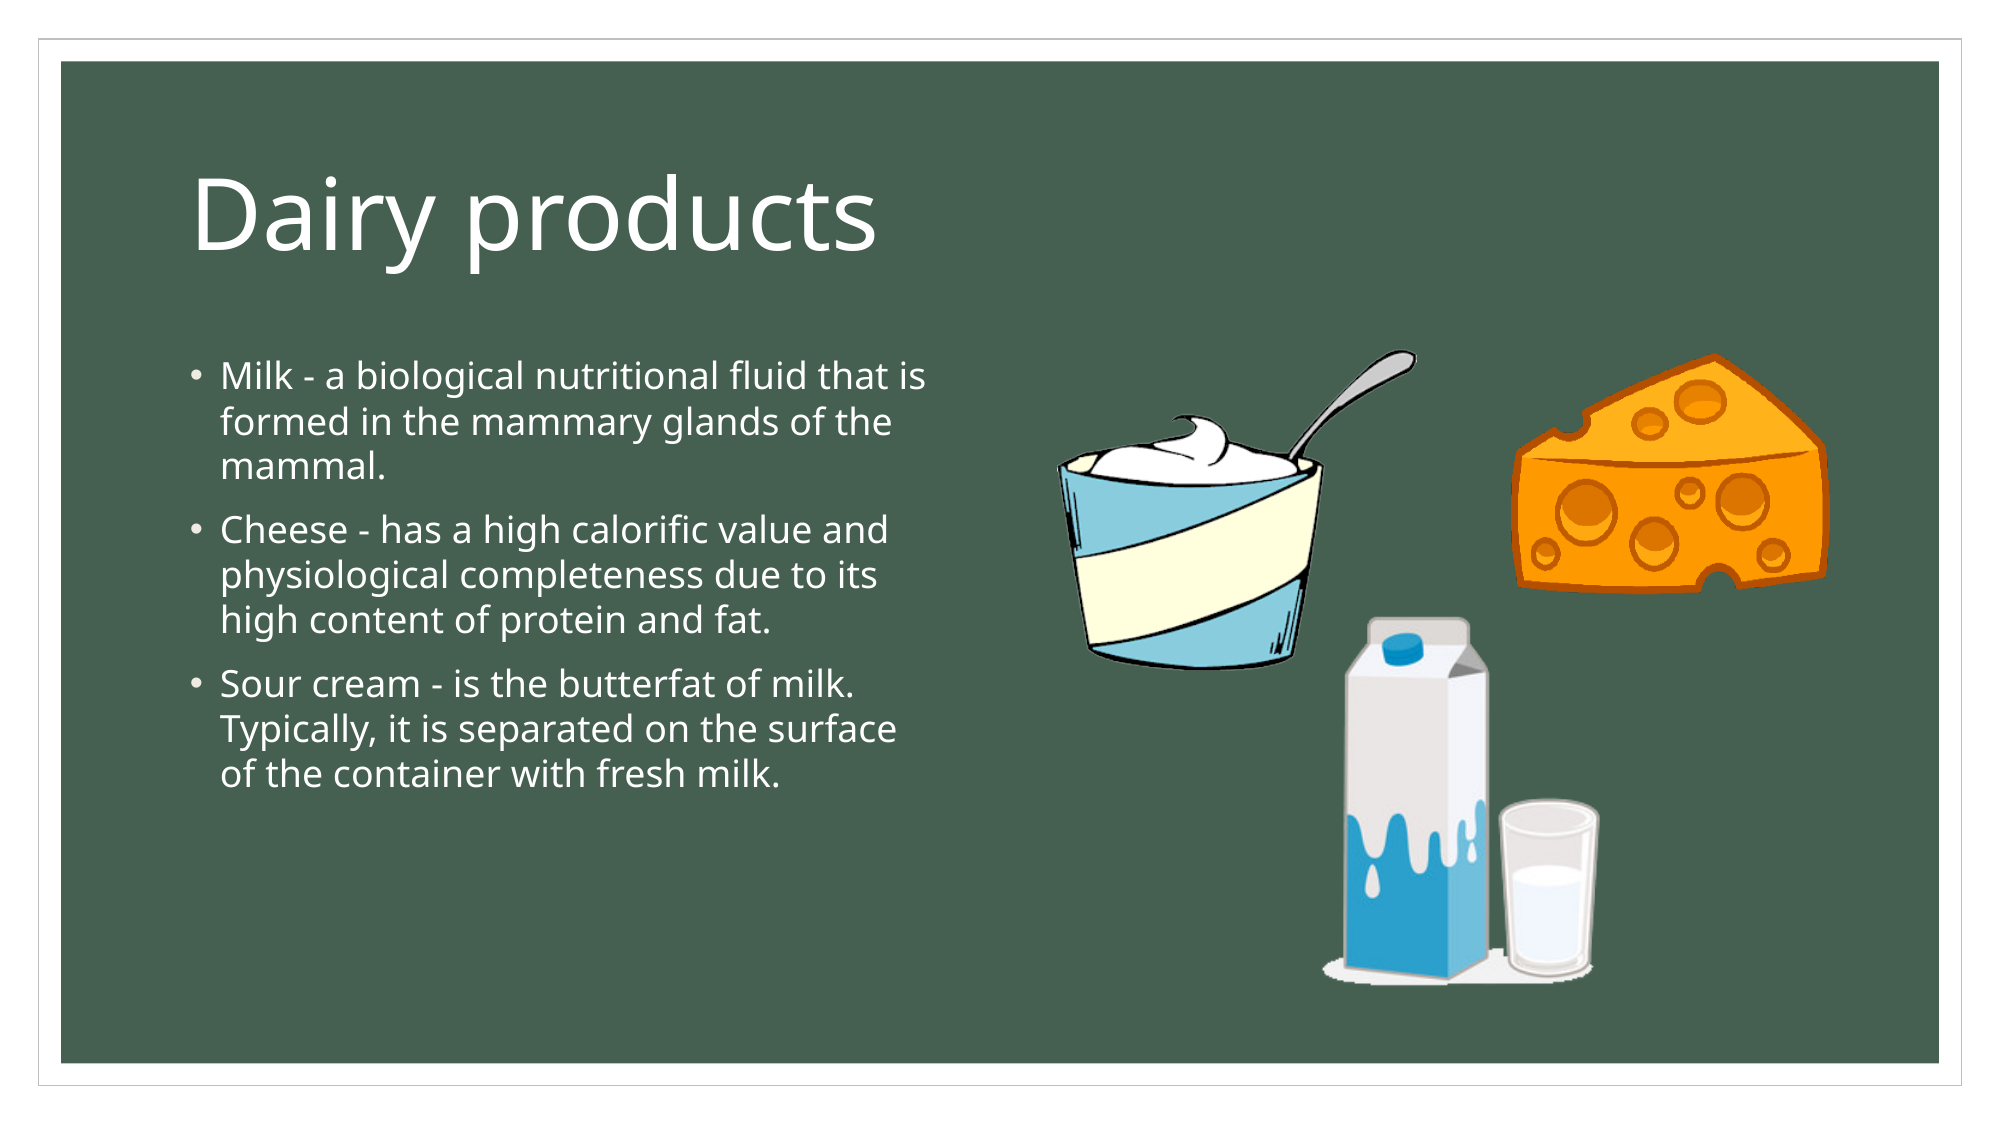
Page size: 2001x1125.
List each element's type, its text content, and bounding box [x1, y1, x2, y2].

picture [1501, 344, 1838, 598]
picture [1267, 611, 1651, 995]
title Dairy products [174, 105, 1825, 331]
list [1057, 330, 1417, 690]
list Milk - a biological nutritional fluid that is formed in the mammary glands of the mammal. Cheese - has a high calorific value and physiological completeness due to its high content of protein and fat. Sour cream - is the butterfat of milk. Typically, it is separated on the surface of the container with fresh milk. [174, 345, 955, 960]
